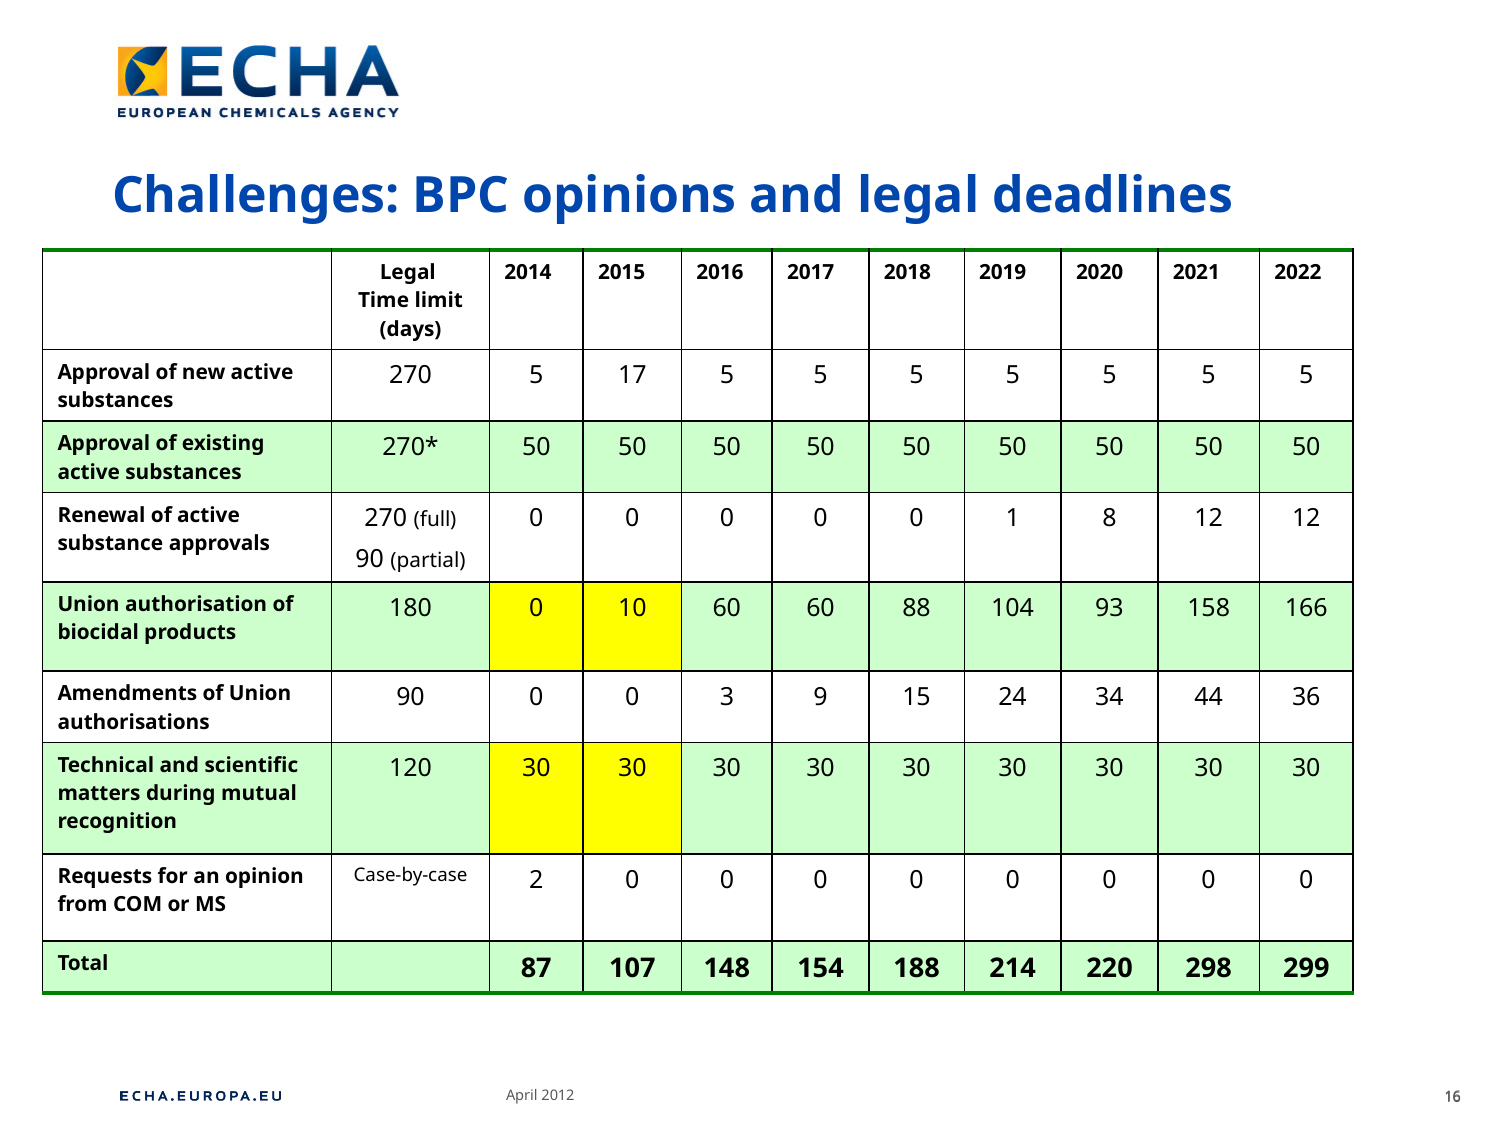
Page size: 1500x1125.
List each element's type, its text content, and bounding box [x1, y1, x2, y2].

table_header 2020 [1062, 252, 1157, 349]
table_cell 36 [1260, 672, 1352, 742]
text_box 16 [1378, 1079, 1476, 1107]
table_cell 5 [490, 350, 582, 420]
text_box Challenges: BPC opinions and legal deadlines [97, 154, 1443, 230]
table_cell 90 [332, 672, 489, 742]
table_cell 87 [490, 942, 582, 991]
table_cell 0 [682, 493, 771, 581]
table_cell 120 [332, 743, 489, 853]
table_cell 154 [773, 942, 868, 991]
text_box April 2012 [491, 1078, 984, 1111]
table_cell 50 [1062, 422, 1157, 492]
table_cell 10 [584, 583, 681, 670]
table_cell 24 [965, 672, 1060, 742]
table_cell 12 [1260, 493, 1352, 581]
table_cell 5 [1062, 350, 1157, 420]
table_cell 299 [1260, 942, 1352, 991]
table_header 2016 [682, 252, 771, 349]
table_cell 148 [682, 942, 771, 991]
table_cell 50 [870, 422, 964, 492]
table_cell 0 [773, 493, 868, 581]
table_cell 0 [773, 855, 868, 940]
table_cell 44 [1159, 672, 1259, 742]
table_cell 270 (full) 90 (partial) [332, 493, 489, 581]
table_cell [332, 942, 489, 991]
table_cell 60 [773, 583, 868, 670]
table_cell 270* [332, 422, 489, 492]
table_cell Approval of existing active substances [43, 422, 331, 492]
table_header Legal Time limit (days) [332, 252, 489, 349]
table_cell 50 [773, 422, 868, 492]
table_cell 5 [965, 350, 1060, 420]
table_cell 60 [682, 583, 771, 670]
table_cell 0 [490, 493, 582, 581]
table_cell 5 [1260, 350, 1352, 420]
table_header 2015 [584, 252, 681, 349]
table_cell 188 [870, 942, 964, 991]
table_cell 0 [584, 672, 681, 742]
table_cell 88 [870, 583, 964, 670]
picture [0, 0, 1500, 1125]
table_cell 50 [682, 422, 771, 492]
table_header 2019 [965, 252, 1060, 349]
table_cell 5 [773, 350, 868, 420]
table_cell 30 [1159, 743, 1259, 853]
table_cell Total [43, 942, 331, 991]
table_cell 166 [1260, 583, 1352, 670]
table_cell Approval of new active substances [43, 350, 331, 420]
table_cell Technical and scientific matters during mutual recognition [43, 743, 331, 853]
table_cell 30 [1260, 743, 1352, 853]
table_cell 30 [965, 743, 1060, 853]
table_cell 0 [1260, 855, 1352, 940]
table_cell 50 [965, 422, 1060, 492]
table_cell 0 [870, 855, 964, 940]
table_cell 9 [773, 672, 868, 742]
table_cell 298 [1159, 942, 1259, 991]
table_header 2021 [1159, 252, 1259, 349]
table_cell Renewal of active substance approvals [43, 493, 331, 581]
table_cell 5 [1159, 350, 1259, 420]
table_header [43, 252, 331, 349]
table_cell 0 [1062, 855, 1157, 940]
table_cell 180 [332, 583, 489, 670]
table_cell 0 [870, 493, 964, 581]
table_cell 270 [332, 350, 489, 420]
table_cell 5 [682, 350, 771, 420]
table_cell 0 [490, 672, 582, 742]
table_header 2018 [870, 252, 964, 349]
table_cell Requests for an opinion from COM or MS [43, 855, 331, 940]
table_header 2017 [773, 252, 868, 349]
table_cell 104 [965, 583, 1060, 670]
table_header 2014 [490, 252, 582, 349]
table_cell 50 [490, 422, 582, 492]
table_cell 50 [1159, 422, 1259, 492]
table_cell 2 [490, 855, 582, 940]
table_cell Amendments of Union authorisations [43, 672, 331, 742]
table_cell 107 [584, 942, 681, 991]
table_cell 93 [1062, 583, 1157, 670]
table_cell 30 [773, 743, 868, 853]
table_cell 0 [584, 493, 681, 581]
table_cell 158 [1159, 583, 1259, 670]
table_cell 30 [1062, 743, 1157, 853]
table_cell 17 [584, 350, 681, 420]
table_cell 3 [682, 672, 771, 742]
table_cell 214 [965, 942, 1060, 991]
table_cell 5 [870, 350, 964, 420]
table_cell 50 [584, 422, 681, 492]
table_header 2022 [1260, 252, 1352, 349]
table_cell 0 [490, 583, 582, 670]
table_cell 34 [1062, 672, 1157, 742]
table_cell 50 [1260, 422, 1352, 492]
table_cell 8 [1062, 493, 1157, 581]
table_cell 0 [682, 855, 771, 940]
table_cell Union authorisation of biocidal products [43, 583, 331, 670]
table_cell Case-by-case [332, 855, 489, 940]
table_cell 0 [584, 855, 681, 940]
table_cell 0 [1159, 855, 1259, 940]
table_cell 12 [1159, 493, 1259, 581]
table_cell 15 [870, 672, 964, 742]
table_cell 30 [870, 743, 964, 853]
table_cell 220 [1062, 942, 1157, 991]
table_cell 0 [965, 855, 1060, 940]
table_cell 30 [682, 743, 771, 853]
table_cell 30 [584, 743, 681, 853]
table_cell 30 [490, 743, 582, 853]
table_cell 1 [965, 493, 1060, 581]
